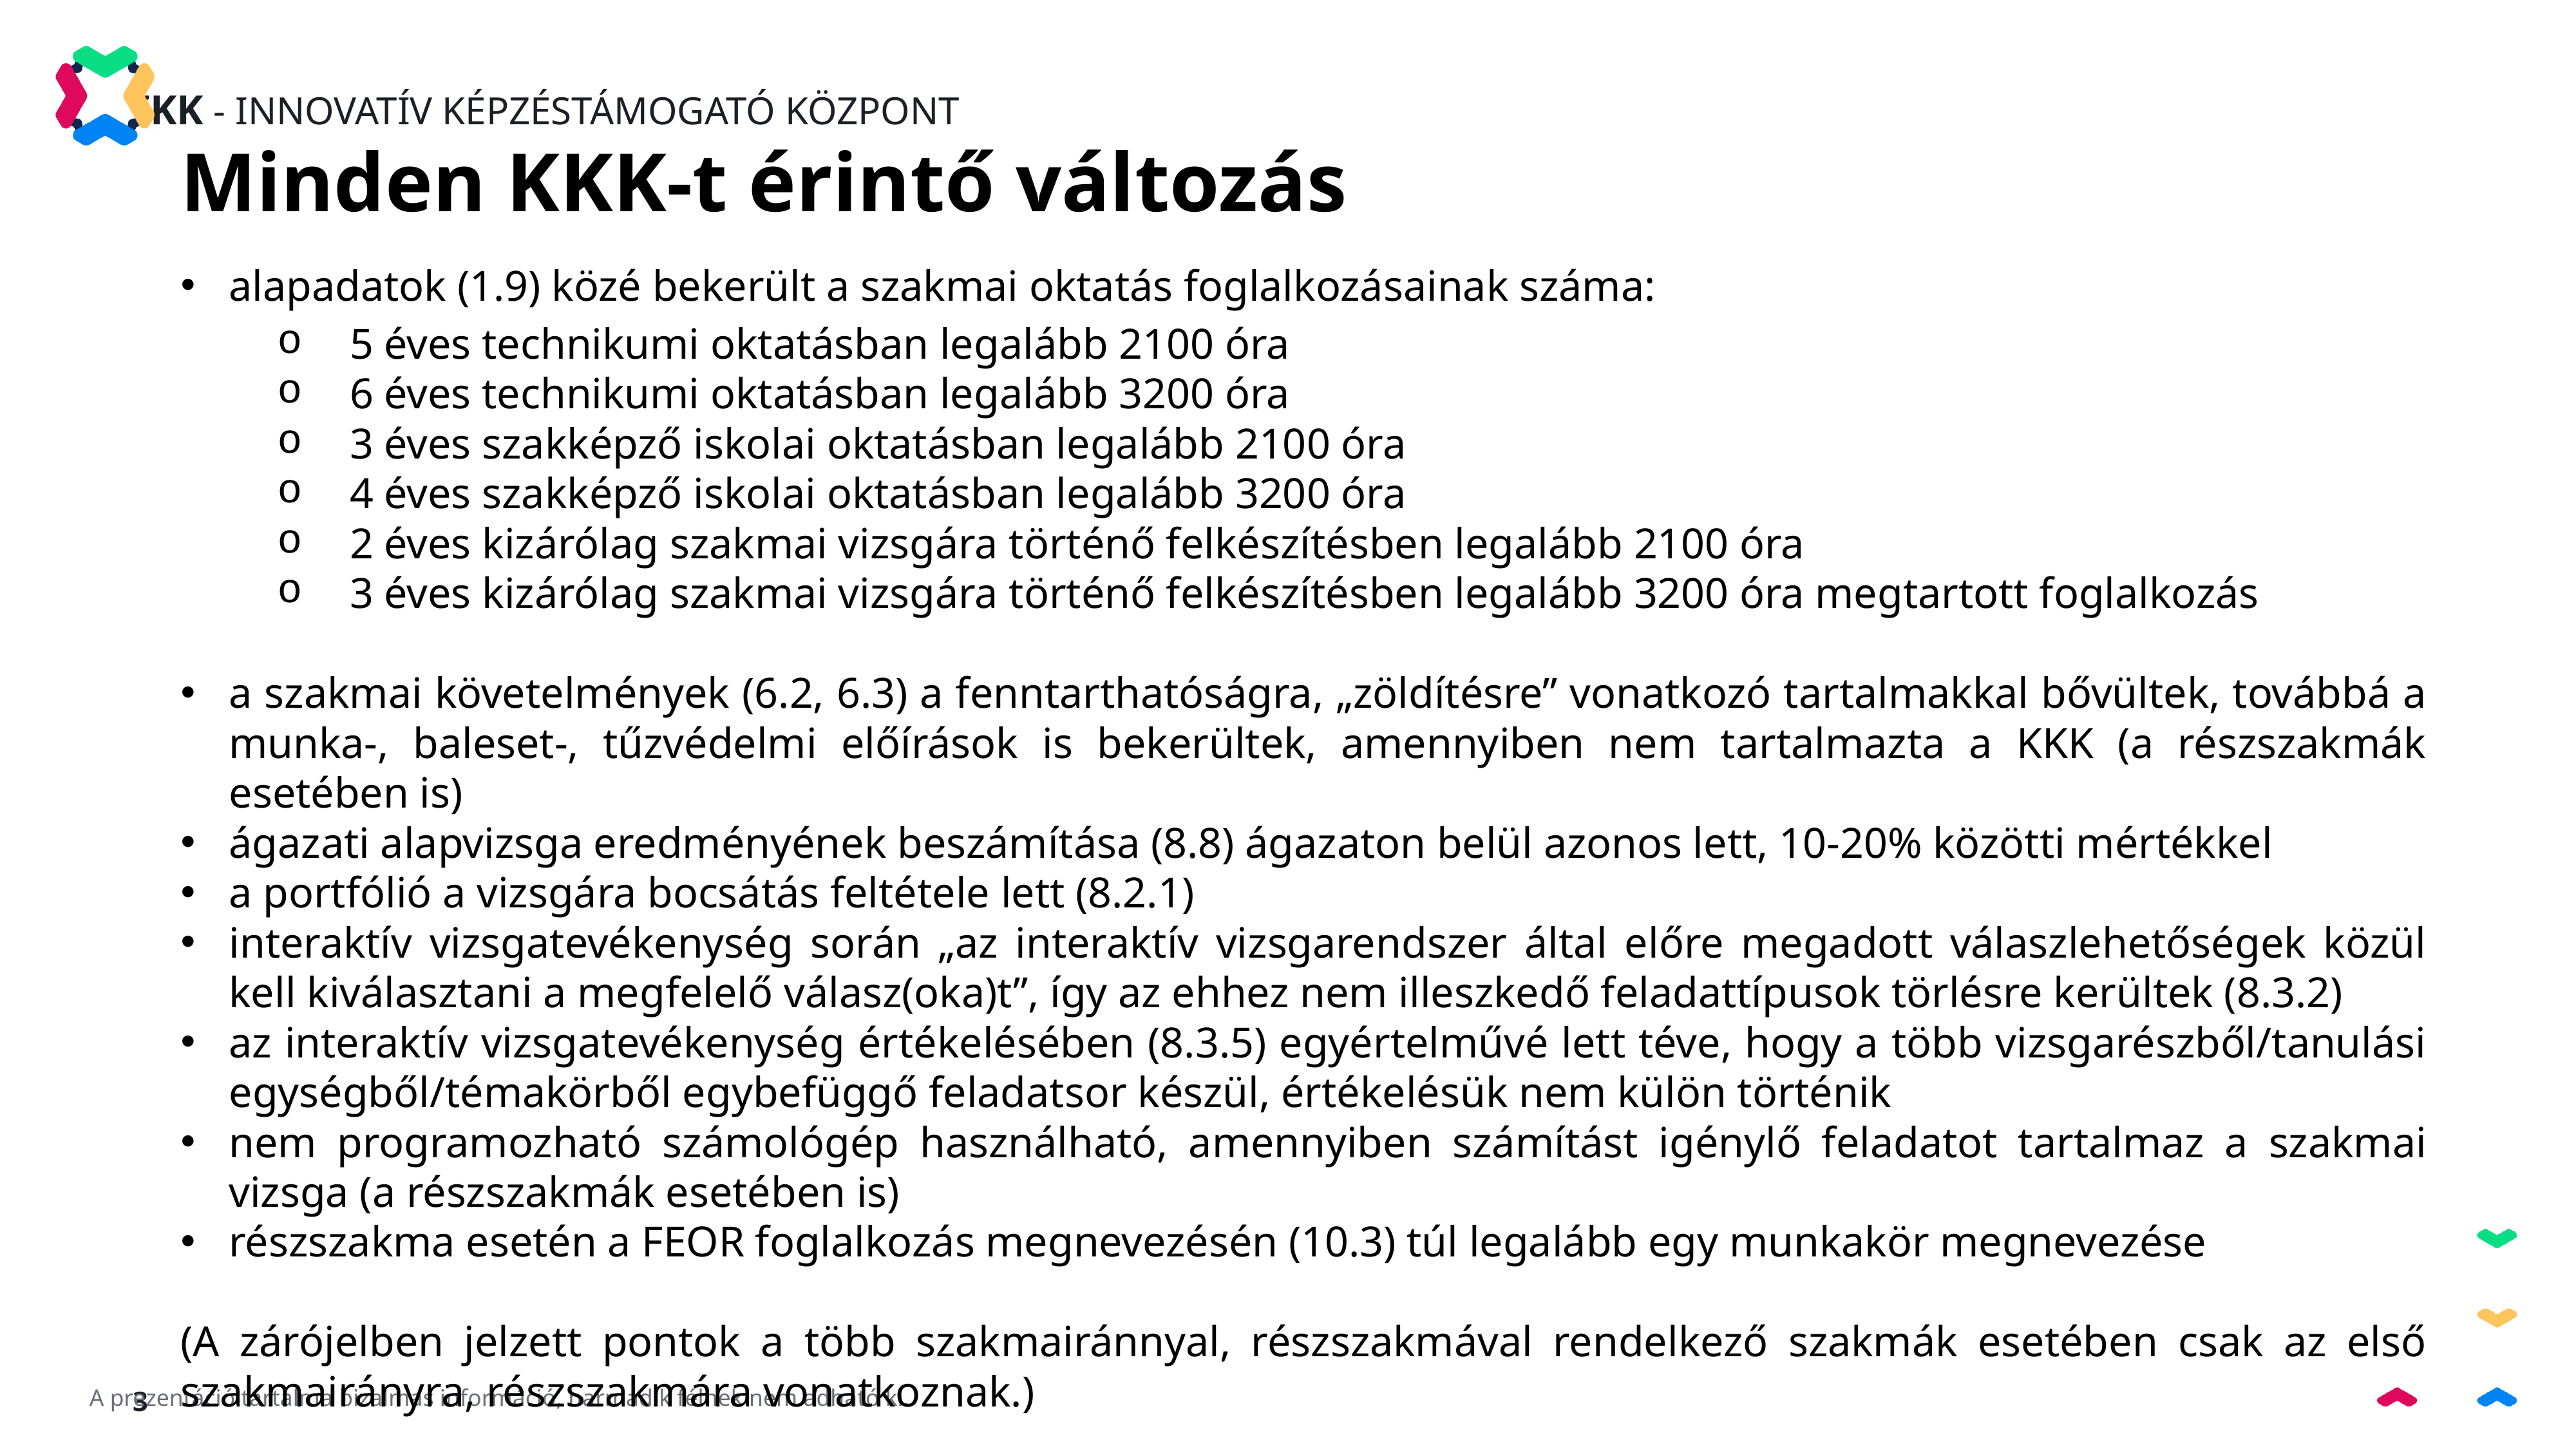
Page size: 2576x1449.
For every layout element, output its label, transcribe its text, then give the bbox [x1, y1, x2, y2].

list alapadatok (1.9) közé bekerült a szakmai oktatás foglalkozásainak száma: 5 éves technikumi oktatásban legalább 2100 óra 6 éves technikumi oktatásban legalább 3200 óra 3 éves szakképző iskolai oktatásban legalább 2100 óra 4 éves szakképző iskolai oktatásban legalább 3200 óra 2 éves kizárólag szakmai vizsgára történő felkészítésben legalább 2100 óra 3 éves kizárólag szakmai vizsgára történő felkészítésben legalább 3200 óra megtartott foglalkozás a szakmai követelmények (6.2, 6.3) a fenntarthatóságra, „zöldítésre” vonatkozó tartalmakkal bővültek, továbbá a munka-, baleset-, tűzvédelmi előírások is bekerültek, amennyiben nem tartalmazta a KKK (a részszakmák esetében is) ágazati alapvizsga eredményének beszámítása (8.8) ágazaton belül azonos lett, 10-20% közötti mértékkel a portfólió a vizsgára bocsátás feltétele lett (8.2.1) interaktív vizsgatevékenység során „az interaktív vizsgarendszer által előre megadott válaszlehetőségek közül kell kiválasztani a megfelelő válasz(oka)t”, így az ehhez nem illeszkedő feladattípusok törlésre kerültek (8.3.2) az interaktív vizsgatevékenység értékelésében (8.3.5) egyértelművé lett téve, hogy a több vizsgarészből/tanulási egységből/témakörből egybefüggő feladatsor készül, értékelésük nem külön történik nem programozható számológép használható, amennyiben számítást igénylő feladatot tartalmaz a szakmai vizsga (a részszakmák esetében is) részszakma esetén a FEOR foglalkozás megnevezésén (10.3) túl legalább egy munkakör megnevezése (A zárójelben jelzett pontok a több szakmairánnyal, részszakmával rendelkező szakmák esetében csak az első szakmairányra, részszakmára vonatkoznak.) [180, 259, 2428, 1359]
list Minden KKK-t érintő változás [180, 131, 2504, 204]
picture [2377, 1229, 2517, 1406]
picture [55, 46, 155, 146]
